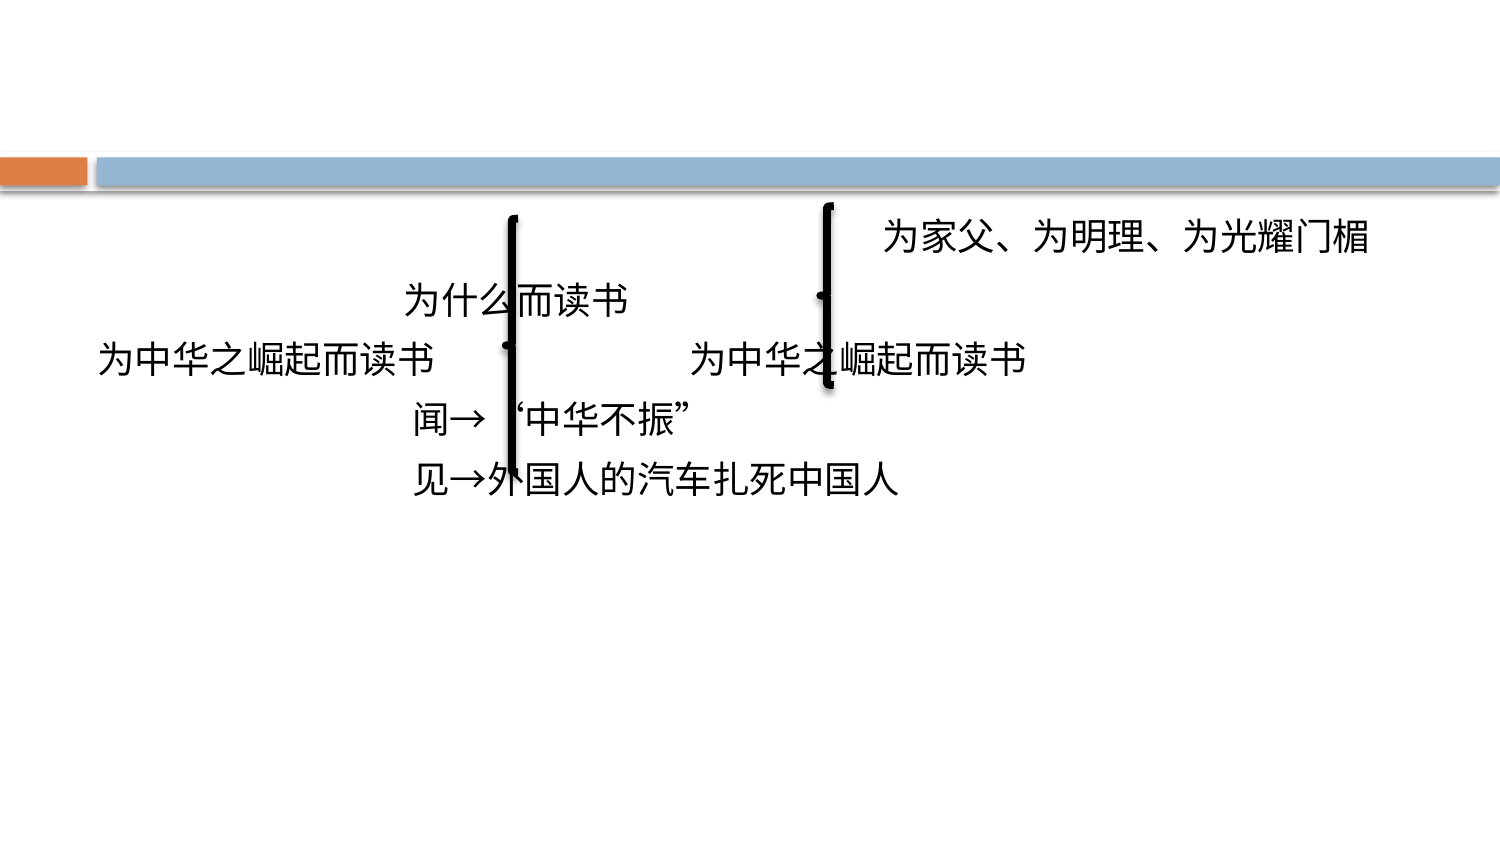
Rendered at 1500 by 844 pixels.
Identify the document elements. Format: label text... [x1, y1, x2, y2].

text_box [816, 202, 835, 389]
text_box [501, 214, 519, 477]
list 为家父、为明理、为光耀门楣 为什么而读书 为中华之崛起而读书 为中华之崛起而读书 闻→“中华不振” 见→外国人的汽车扎死中国人 [82, 182, 1418, 683]
